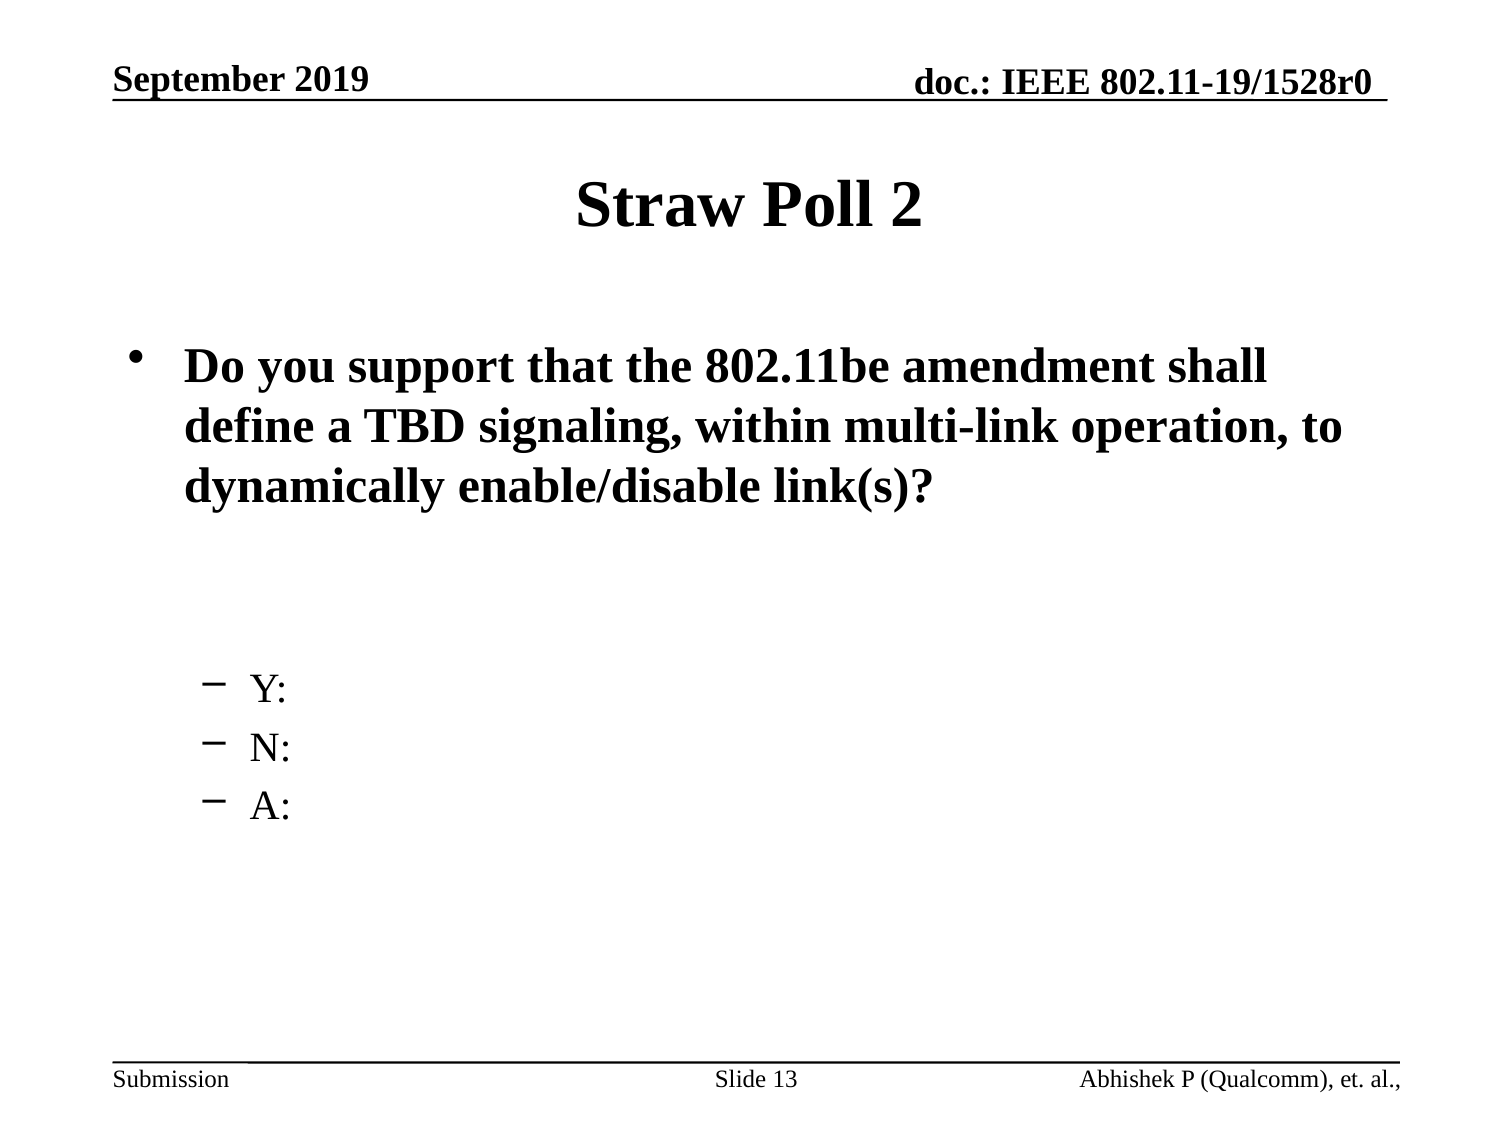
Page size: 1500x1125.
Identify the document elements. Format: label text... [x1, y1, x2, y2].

title Straw Poll 2 [112, 112, 1388, 288]
slide_number Slide 13 [712, 1061, 801, 1093]
footer Abhishek P (Qualcomm), et. al., [949, 1061, 1402, 1093]
list Do you support that the 802.11be amendment shall define a TBD signaling, within multi-link operation, to dynamically enable/disable link(s)? Y: N: A: [112, 324, 1402, 1052]
